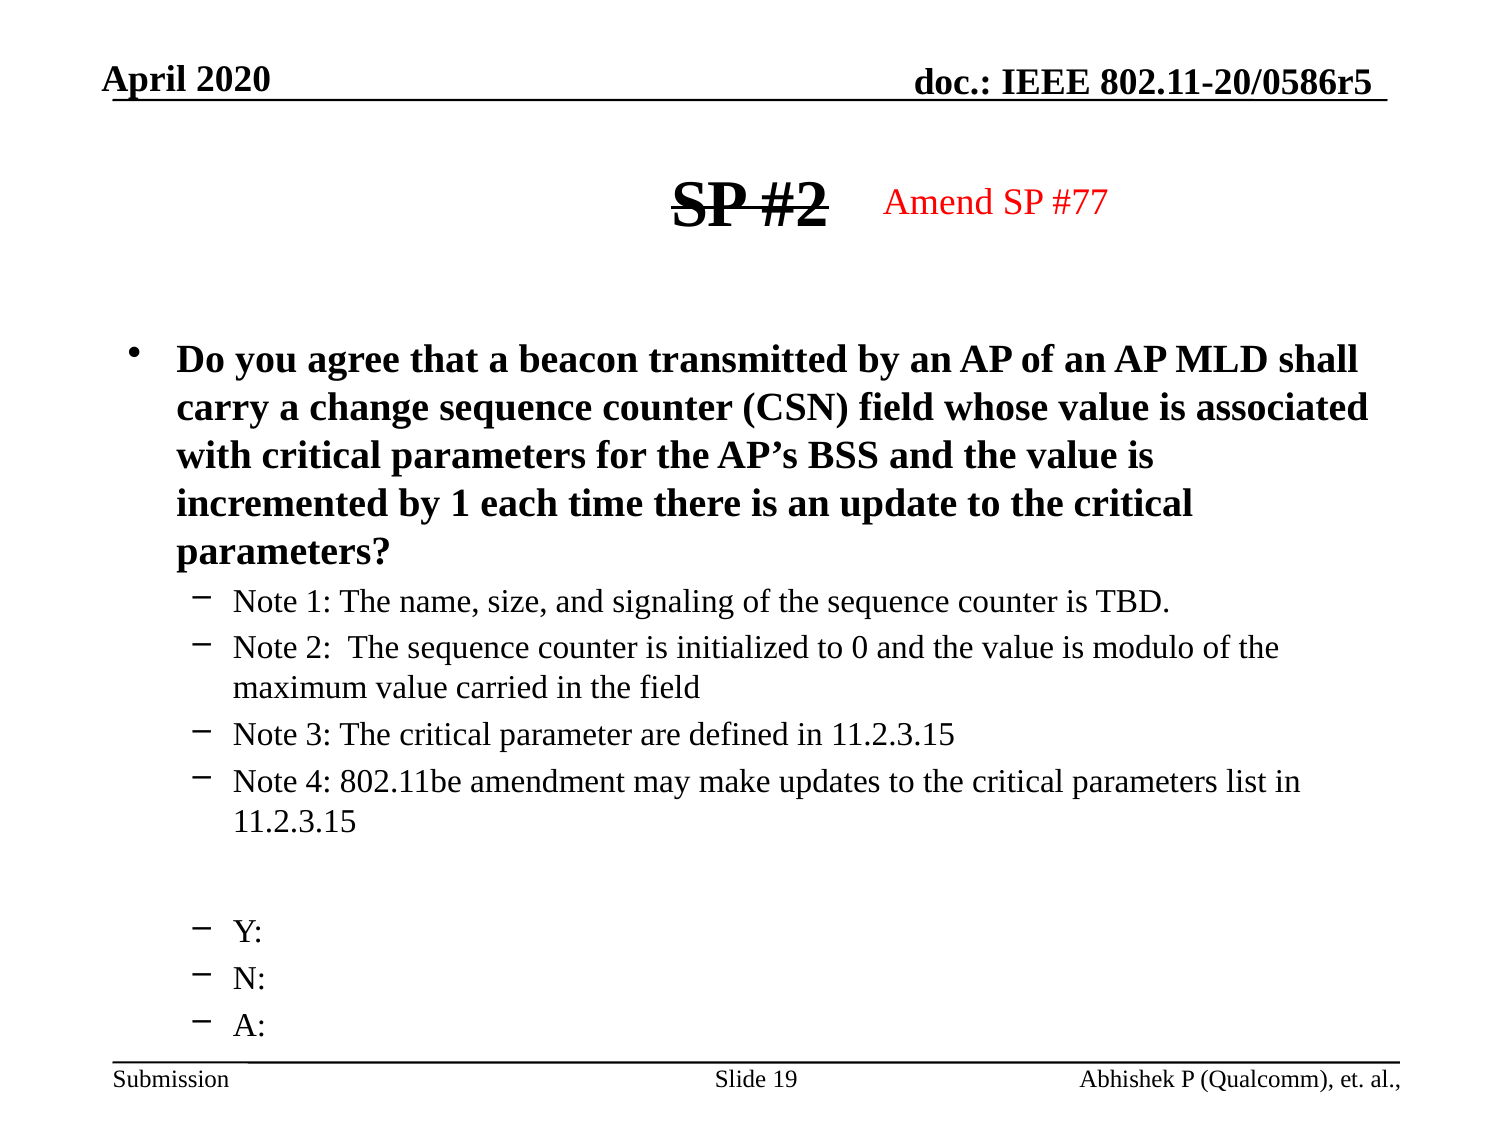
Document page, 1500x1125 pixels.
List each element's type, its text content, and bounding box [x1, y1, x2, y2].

title SP #2 [112, 112, 1388, 288]
footer Abhishek P (Qualcomm), et. al., [949, 1061, 1402, 1093]
list Do you agree that a beacon transmitted by an AP of an AP MLD shall carry a change sequence counter (CSN) field whose value is associated with critical parameters for the AP’s BSS and the value is incremented by 1 each time there is an update to the critical parameters? Note 1: The name, size, and signaling of the sequence counter is TBD. Note 2: The sequence counter is initialized to 0 and the value is modulo of the maximum value carried in the field Note 3: The critical parameter are defined in 11.2.3.15 Note 4: 802.11be amendment may make updates to the critical parameters list in 11.2.3.15 Y: N: A: [112, 324, 1388, 1052]
text_box Amend SP #77 [868, 169, 1124, 230]
slide_number Slide 19 [712, 1061, 801, 1093]
